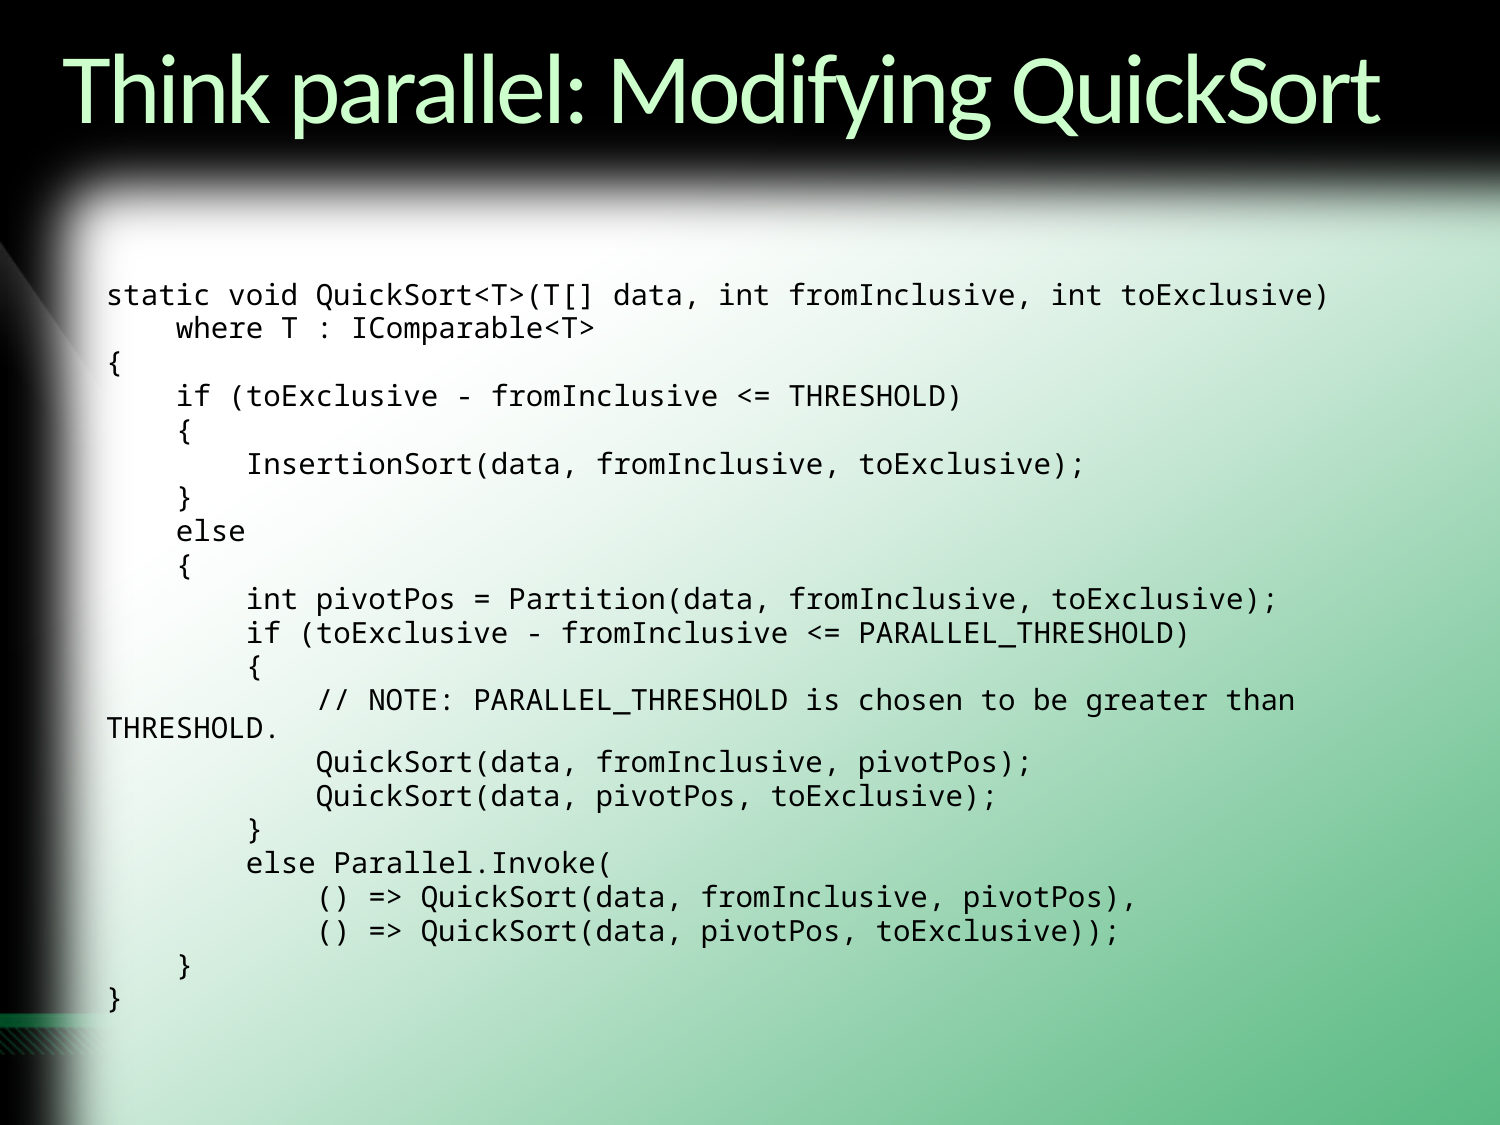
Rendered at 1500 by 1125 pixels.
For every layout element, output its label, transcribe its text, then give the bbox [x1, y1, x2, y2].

title Think parallel: Modifying QuickSort [62, 37, 1438, 147]
picture [0, 0, 1500, 1125]
list static void QuickSort<T>(T[] data, int fromInclusive, int toExclusive) where T : IComparable<T> { if (toExclusive - fromInclusive <= THRESHOLD) { InsertionSort(data, fromInclusive, toExclusive); } else { int pivotPos = Partition(data, fromInclusive, toExclusive); if (toExclusive - fromInclusive <= PARALLEL_THRESHOLD) { // NOTE: PARALLEL_THRESHOLD is chosen to be greater than THRESHOLD. QuickSort(data, fromInclusive, pivotPos); QuickSort(data, pivotPos, toExclusive); } else Parallel.Invoke( () => QuickSort(data, fromInclusive, pivotPos), () => QuickSort(data, pivotPos, toExclusive)); } } [105, 282, 1475, 1062]
